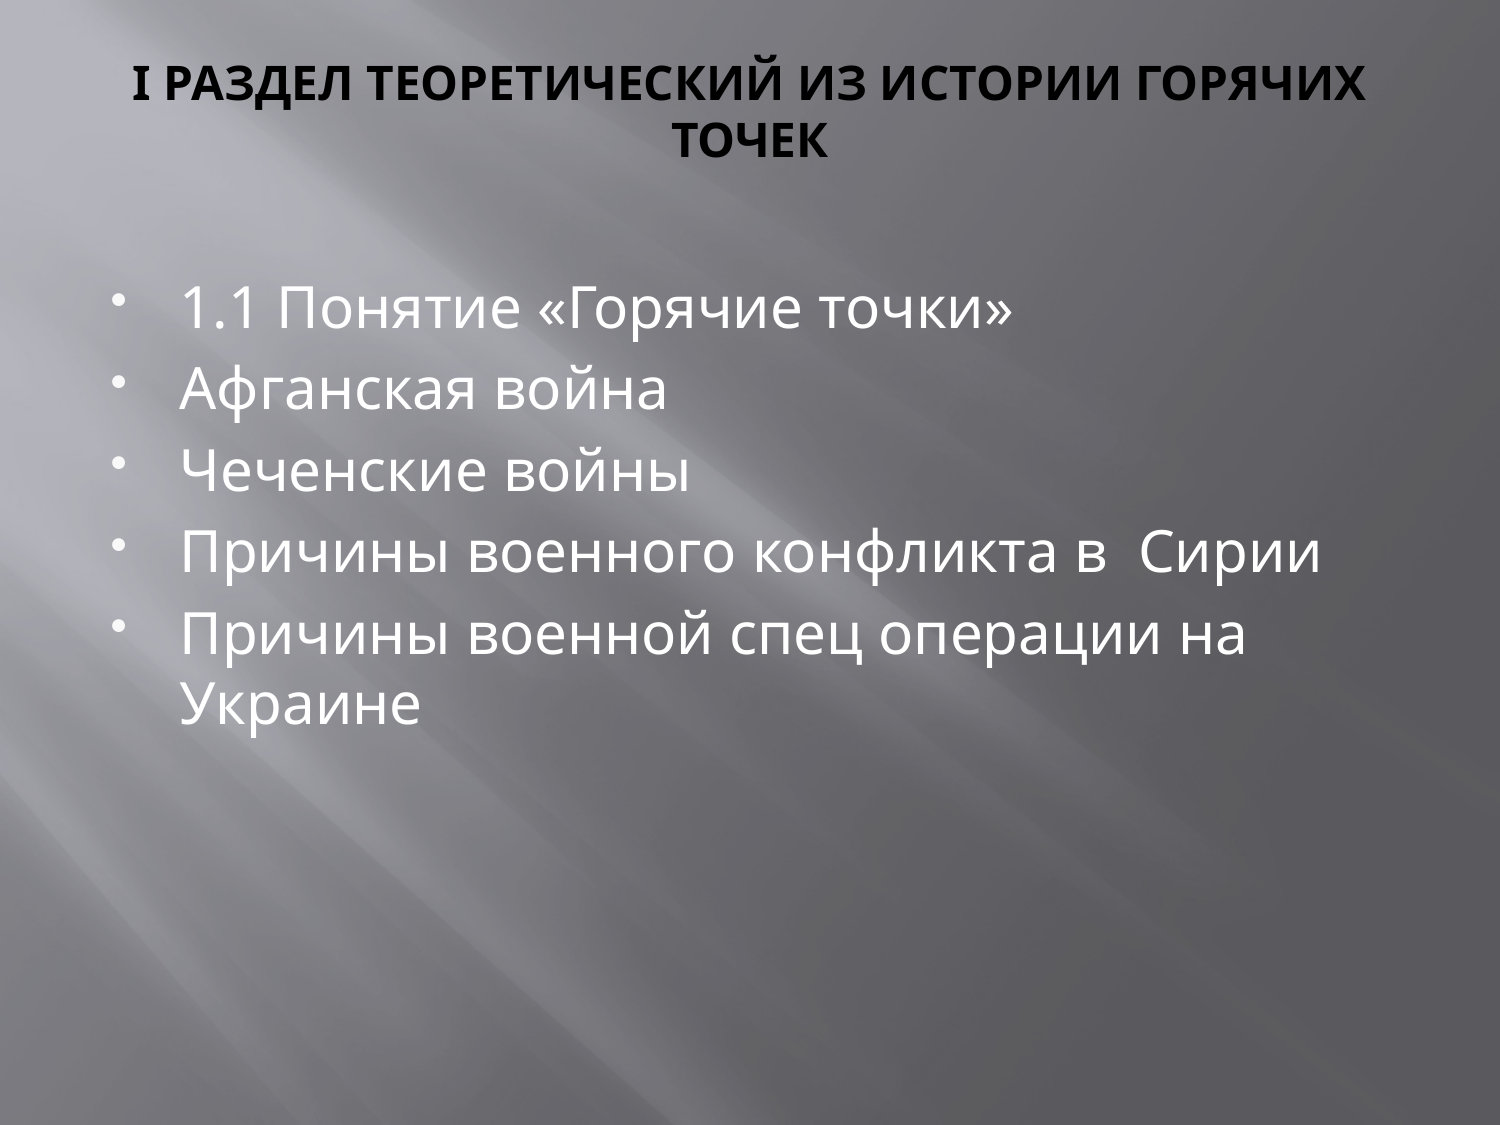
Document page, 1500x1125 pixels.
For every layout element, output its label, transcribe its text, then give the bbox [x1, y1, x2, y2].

title I РАЗДЕЛ ТЕОРЕТИЧЕСКИЙ ИЗ ИСТОРИИ ГОРЯЧИХ ТОЧЕК [75, 45, 1425, 233]
list 1.1 Понятие «Горячие точки» Афганская война Чеченские войны Причины военного конфликта в Сирии Причины военной спец операции на Украине [75, 262, 1425, 1035]
